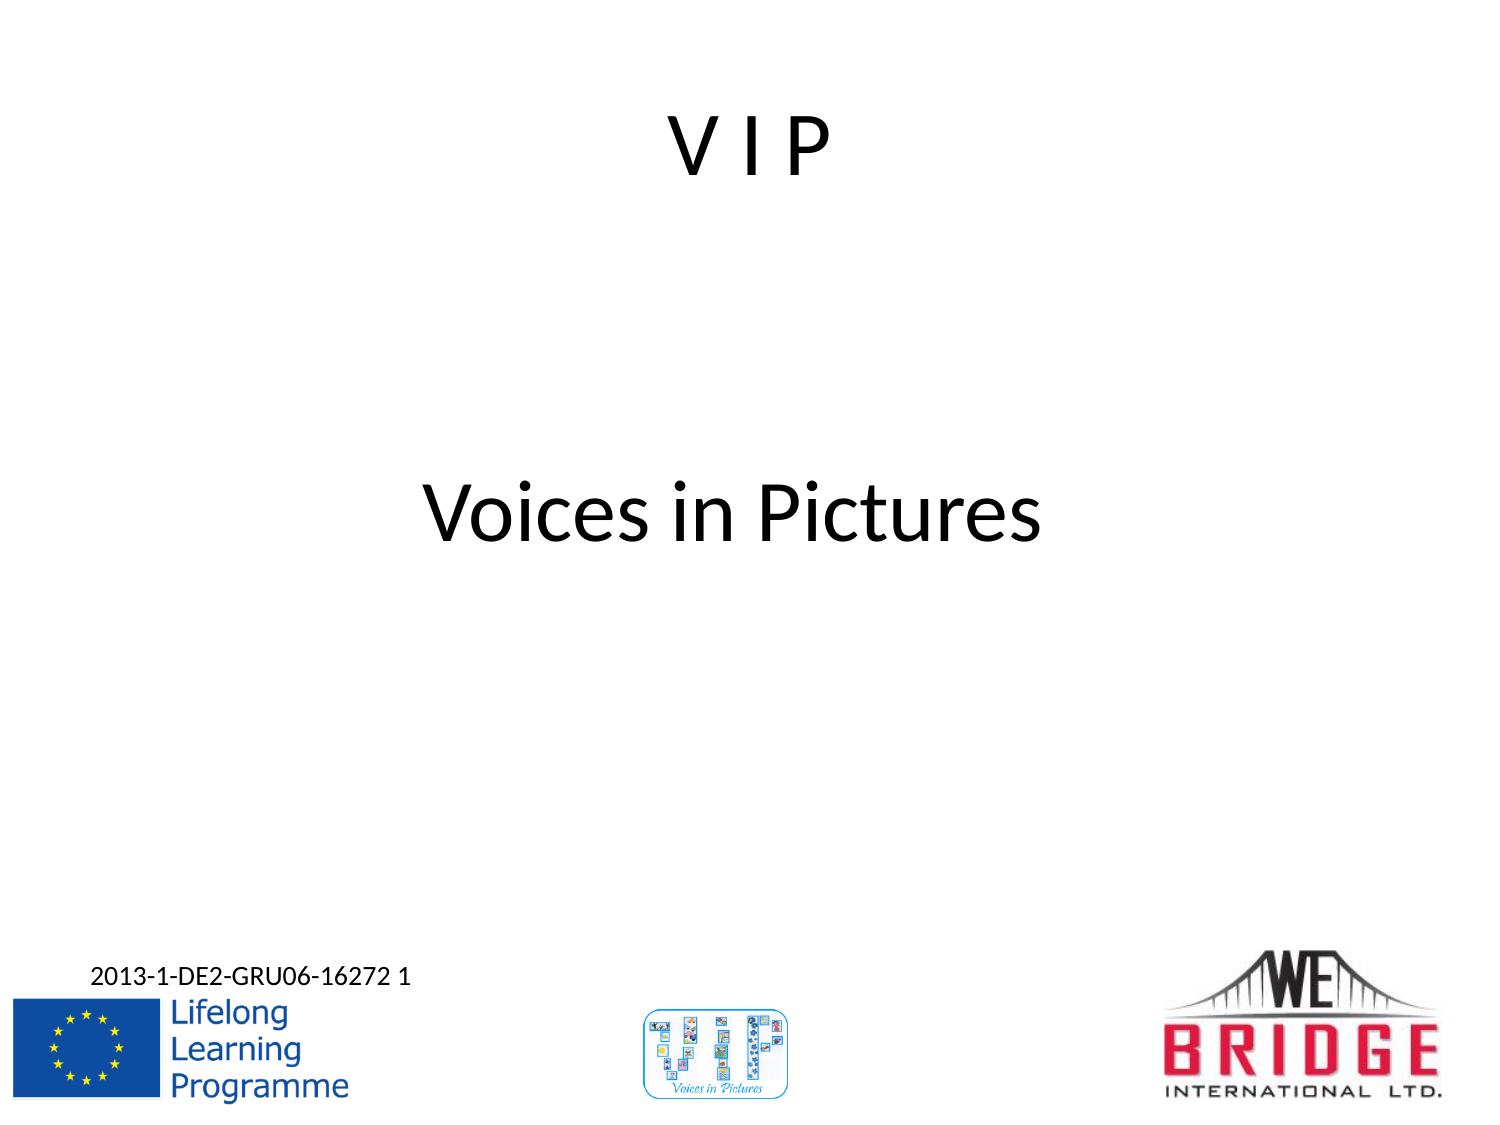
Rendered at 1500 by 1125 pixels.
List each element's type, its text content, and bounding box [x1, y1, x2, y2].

list Voices in Pictures 2013-1-DE2-GRU06-16272 1 [75, 262, 1425, 1005]
picture [1163, 950, 1443, 1099]
picture [0, 984, 381, 1125]
picture [643, 1009, 789, 1099]
title V I P [75, 45, 1425, 233]
